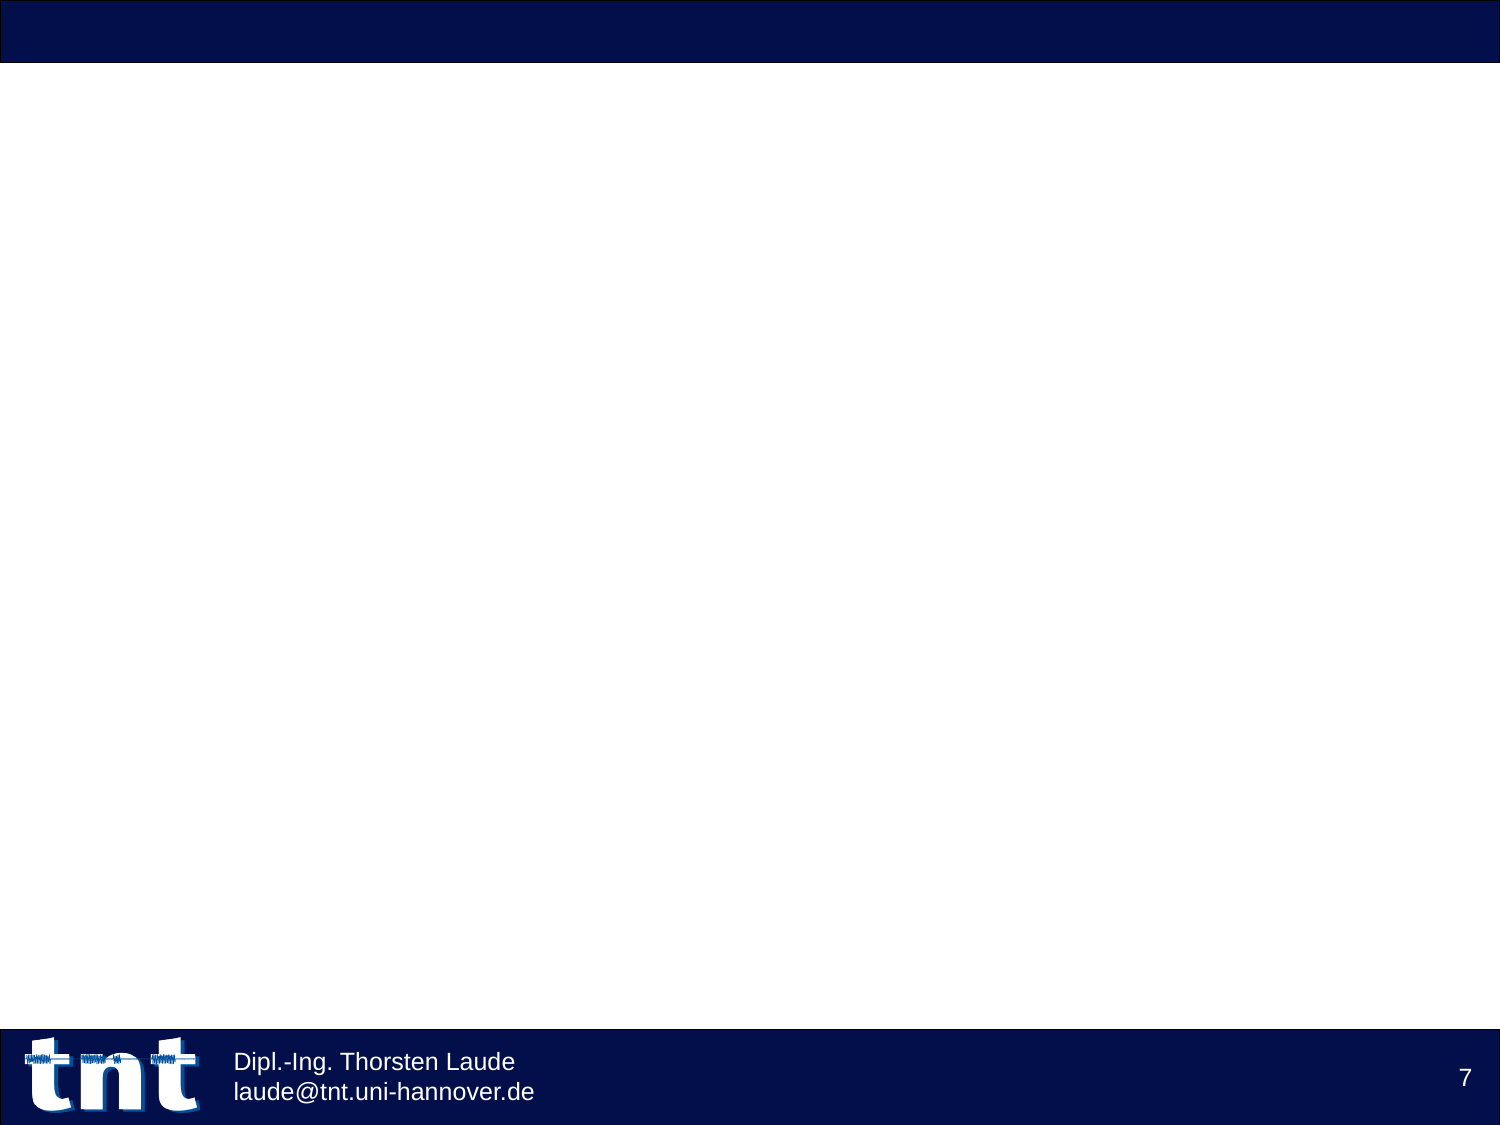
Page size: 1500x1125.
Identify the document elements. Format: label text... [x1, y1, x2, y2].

slide_number 7 [1362, 1046, 1488, 1107]
footer Dipl.-Ing. Thorsten Laude laude@tnt.uni-hannover.de [218, 1037, 609, 1113]
